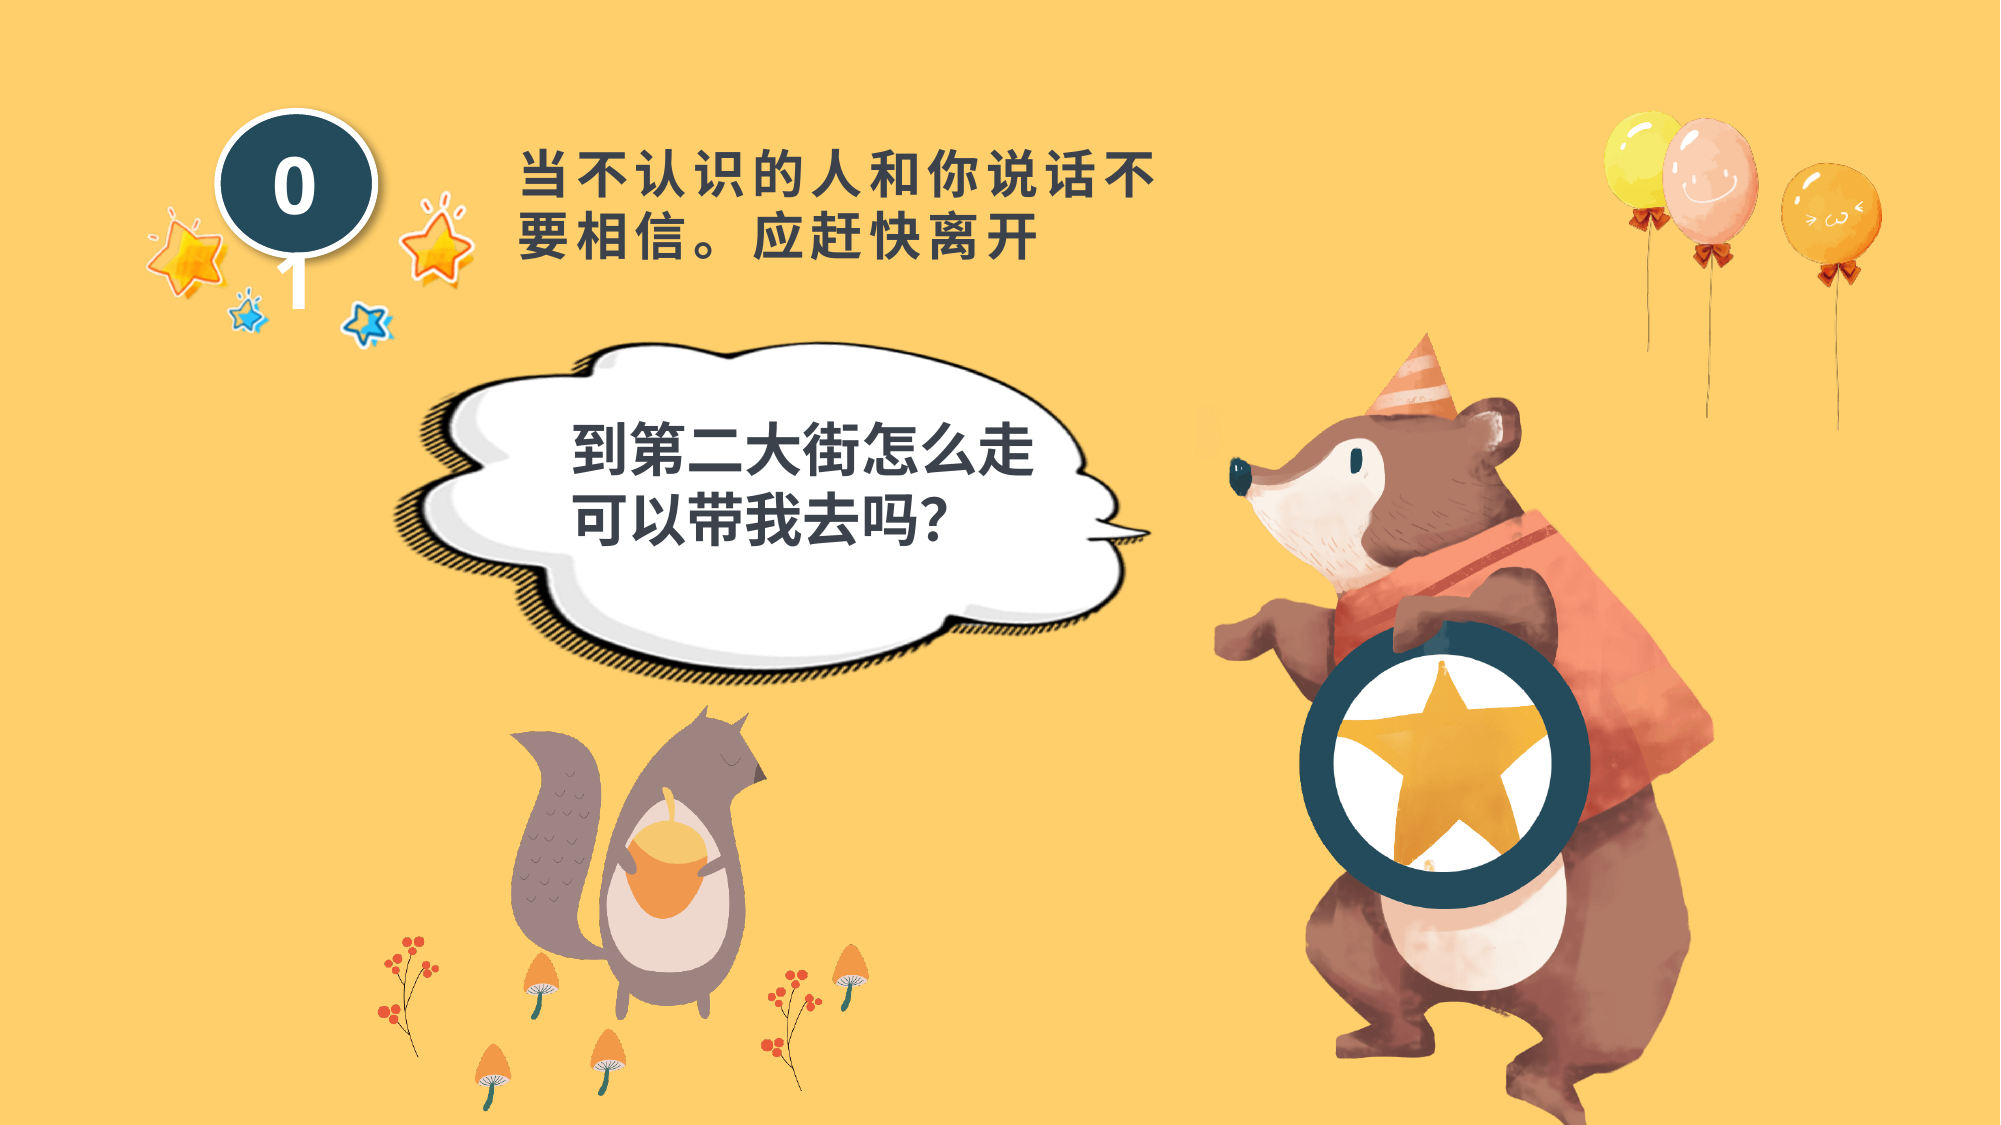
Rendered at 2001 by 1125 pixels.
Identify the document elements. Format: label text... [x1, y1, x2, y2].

picture [137, 110, 2000, 1125]
text_box 01 [257, 127, 367, 171]
text_box [367, 149, 375, 171]
text_box [217, 109, 348, 171]
text_box 当不认识的人和你说话不 要相信。应赶快离开 [502, 133, 1173, 244]
